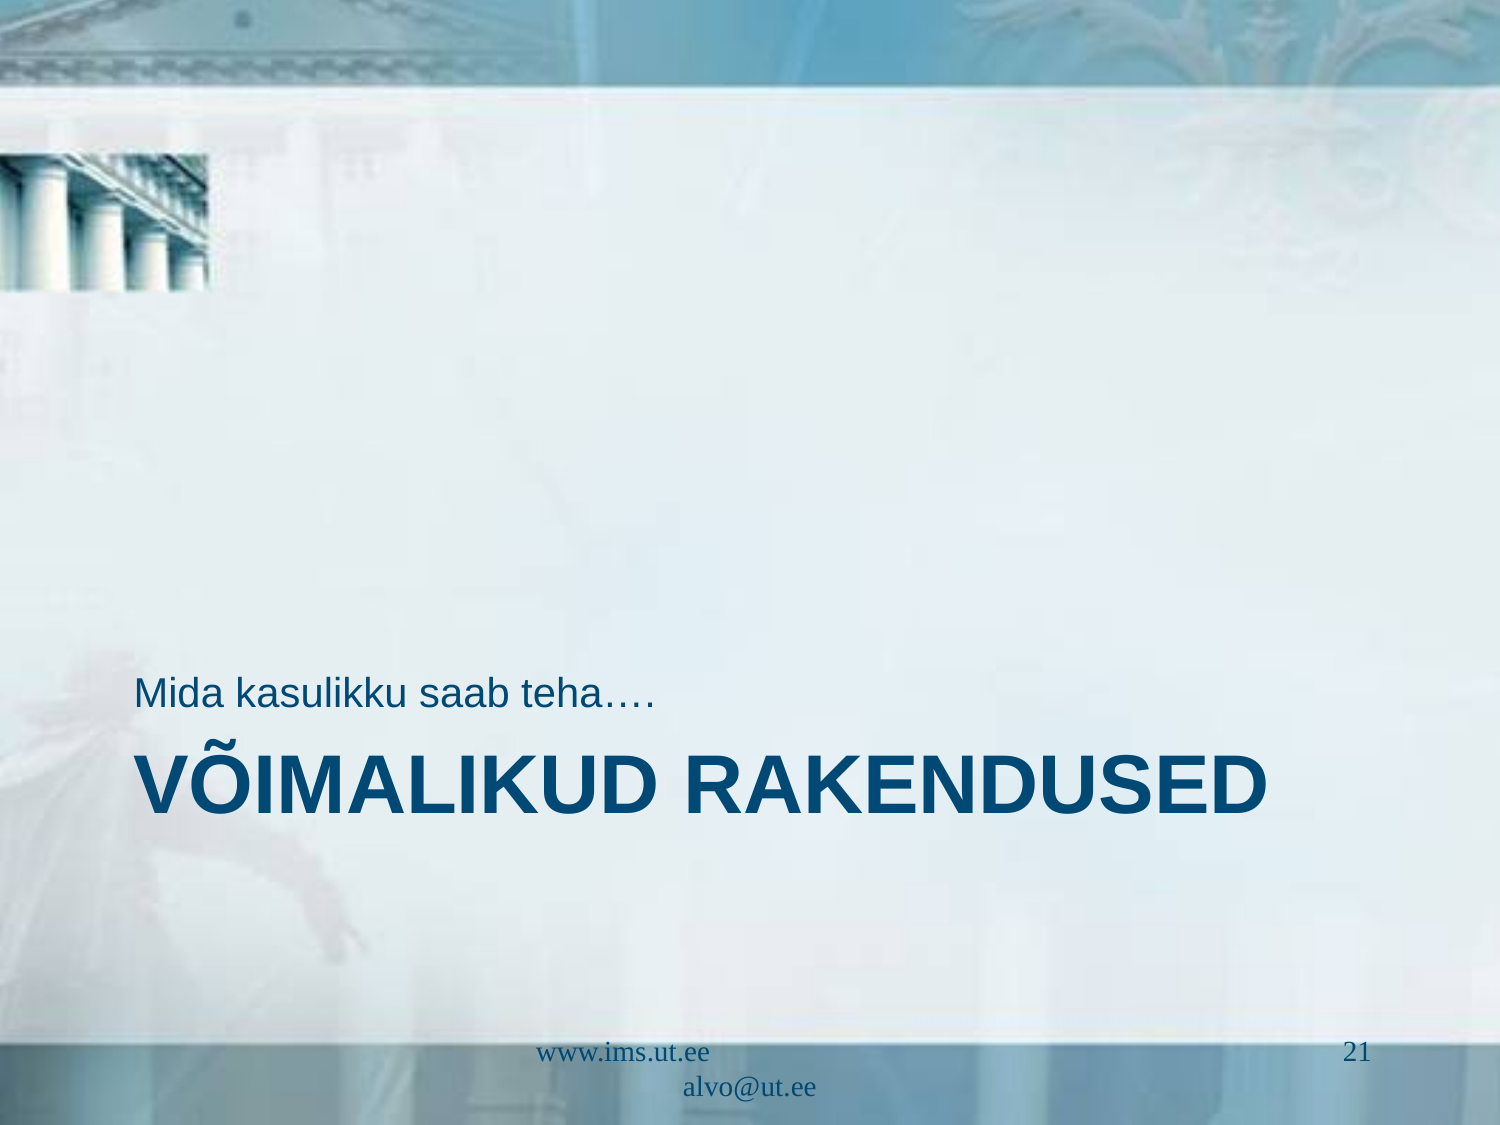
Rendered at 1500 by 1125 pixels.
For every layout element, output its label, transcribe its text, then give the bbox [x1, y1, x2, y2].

title Võimalikud rakendused [118, 724, 1394, 947]
picture [0, 0, 1500, 1125]
slide_number 21 [1074, 1024, 1388, 1101]
list Mida kasulikku saab teha…. [118, 476, 1394, 724]
footer www.ims.ut.ee alvo@ut.ee [512, 1024, 988, 1101]
